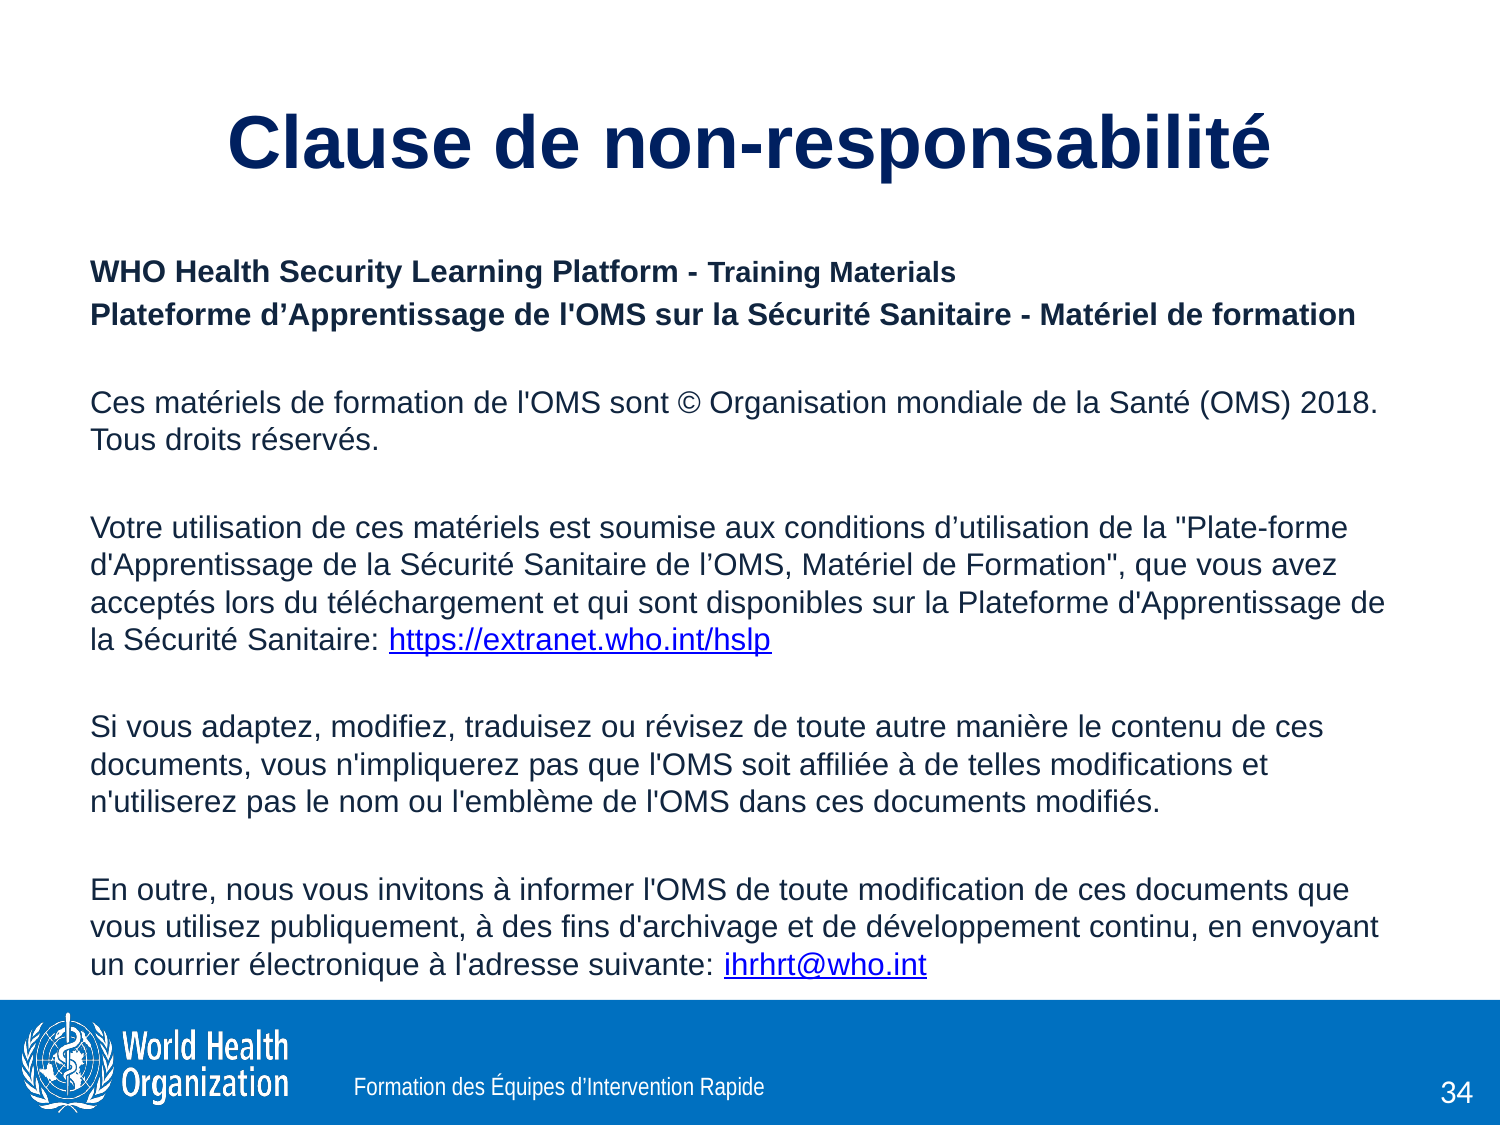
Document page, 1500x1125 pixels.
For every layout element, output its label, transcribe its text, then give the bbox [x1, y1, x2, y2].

list WHO Health Security Learning Platform - Training Materials Plateforme d’Apprentissage de l'OMS sur la Sécurité Sanitaire - Matériel de formation Ces matériels de formation de l'OMS sont © Organisation mondiale de la Santé (OMS) 2018. Tous droits réservés. Votre utilisation de ces matériels est soumise aux conditions d’utilisation de la "Plate-forme d'Apprentissage de la Sécurité Sanitaire de l’OMS, Matériel de Formation", que vous avez acceptés lors du téléchargement et qui sont disponibles sur la Plateforme d'Apprentissage de la Sécurité Sanitaire: https://extranet.who.int/hslp Si vous adaptez, modifiez, traduisez ou révisez de toute autre manière le contenu de ces documents, vous n'impliquerez pas que l'OMS soit affiliée à de telles modifications et n'utiliserez pas le nom ou l'emblème de l'OMS dans ces documents modifiés. En outre, nous vous invitons à informer l'OMS de toute modification de ces documents que vous utilisez publiquement, à des fins d'archivage et de développement continu, en envoyant un courrier électronique à l'adresse suivante: ihrhrt@who.int [75, 243, 1425, 986]
picture [21, 1012, 288, 1113]
title Clause de non-responsabilité [75, 45, 1425, 233]
